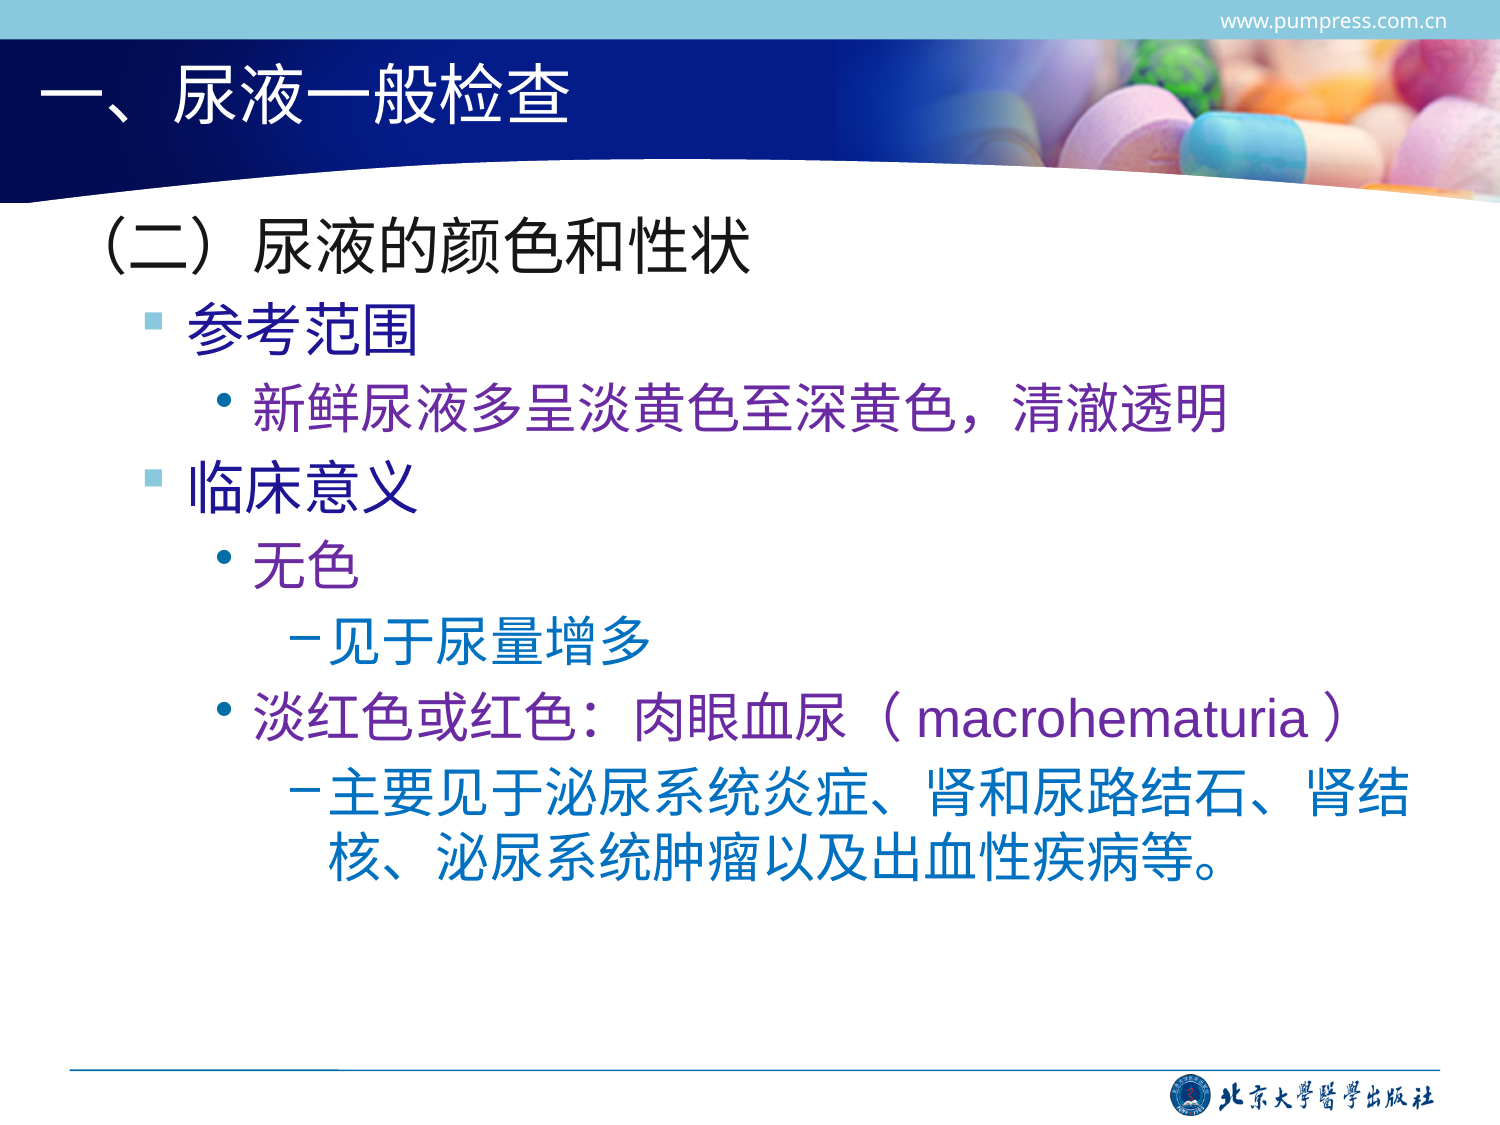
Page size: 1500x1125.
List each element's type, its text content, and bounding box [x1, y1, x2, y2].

title 一、尿液一般检查 [23, 46, 1349, 140]
slide_number www.pumpress.com.cn [1024, 0, 1463, 38]
picture [0, 40, 1500, 203]
picture [1170, 1074, 1436, 1118]
list （二）尿液的颜色和性状 参考范围 新鲜尿液多呈淡黄色至深黄色，清澈透明 临床意义 无色 见于尿量增多 淡红色或红色：肉眼血尿（macrohematuria） 主要见于泌尿系统炎症、肾和尿路结石、肾结核、泌尿系统肿瘤以及出血性疾病等。 [49, 198, 1463, 1026]
